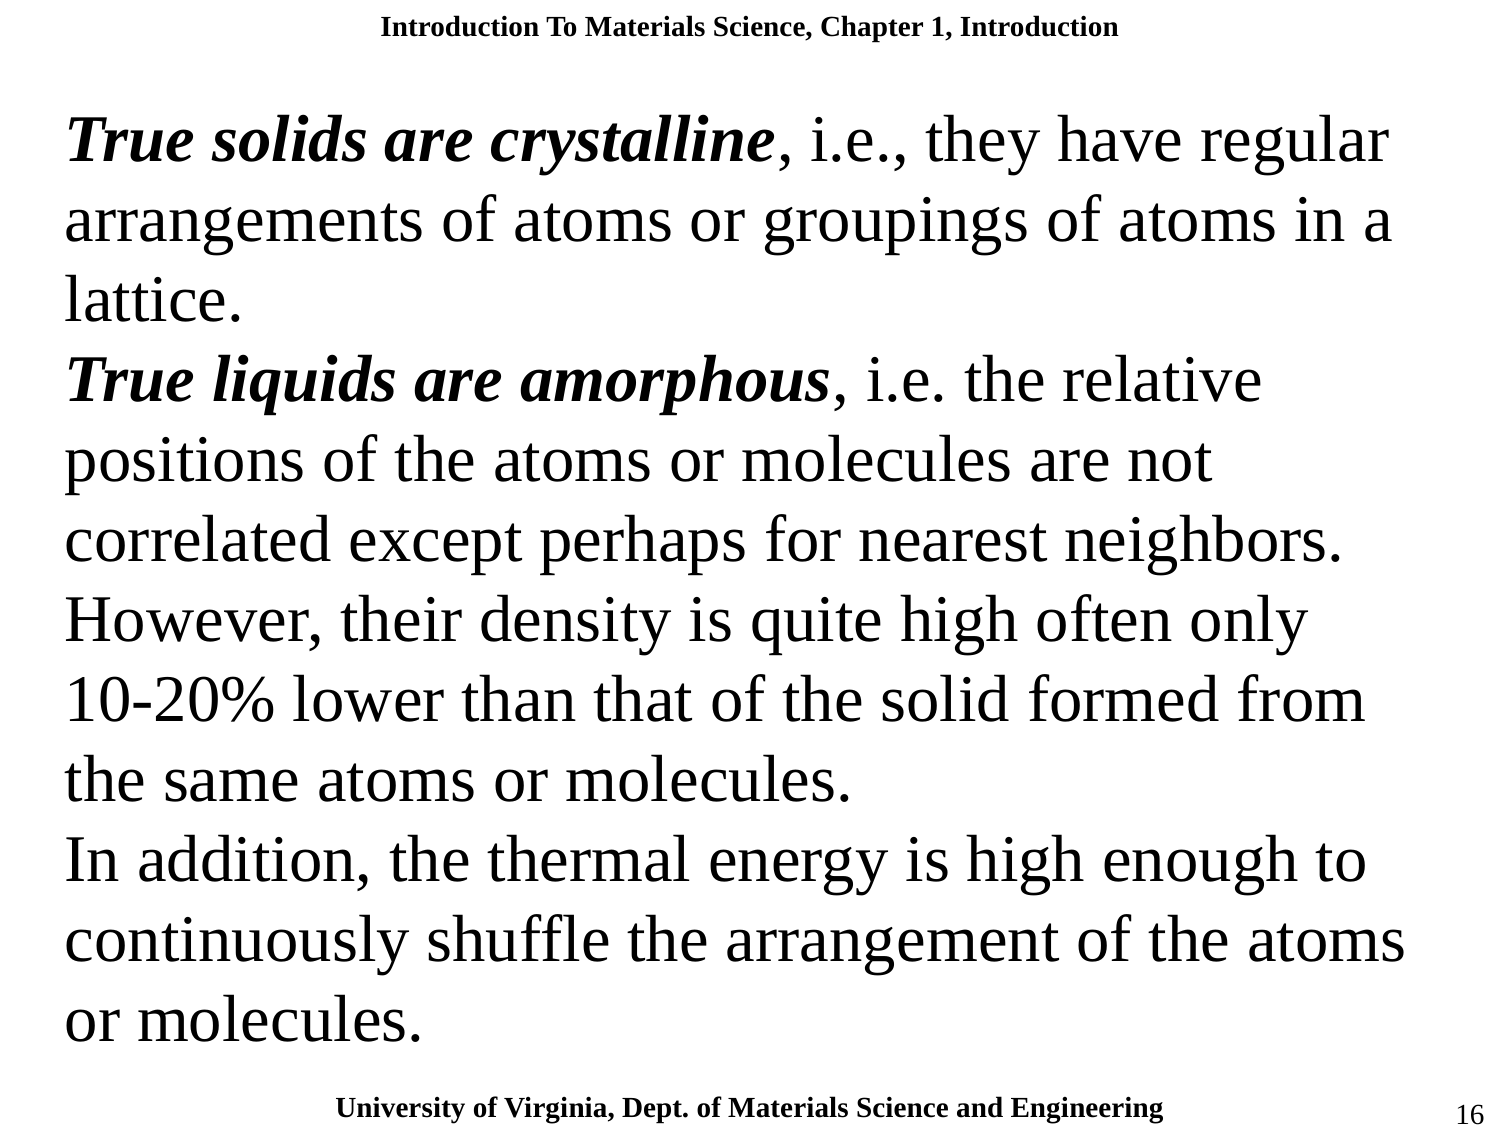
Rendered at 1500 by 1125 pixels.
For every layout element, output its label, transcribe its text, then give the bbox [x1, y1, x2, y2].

slide_number 16 [1420, 1087, 1500, 1125]
text_box True solids are crystalline, i.e., they have regular arrangements of atoms or groupings of atoms in a lattice. True liquids are amorphous, i.e. the relative positions of the atoms or molecules are not correlated except perhaps for nearest neighbors. However, their density is quite high often only 10-20% lower than that of the solid formed from the same atoms or molecules. In addition, the thermal energy is high enough to continuously shuffle the arrangement of the atoms or molecules. [50, 87, 1425, 1062]
